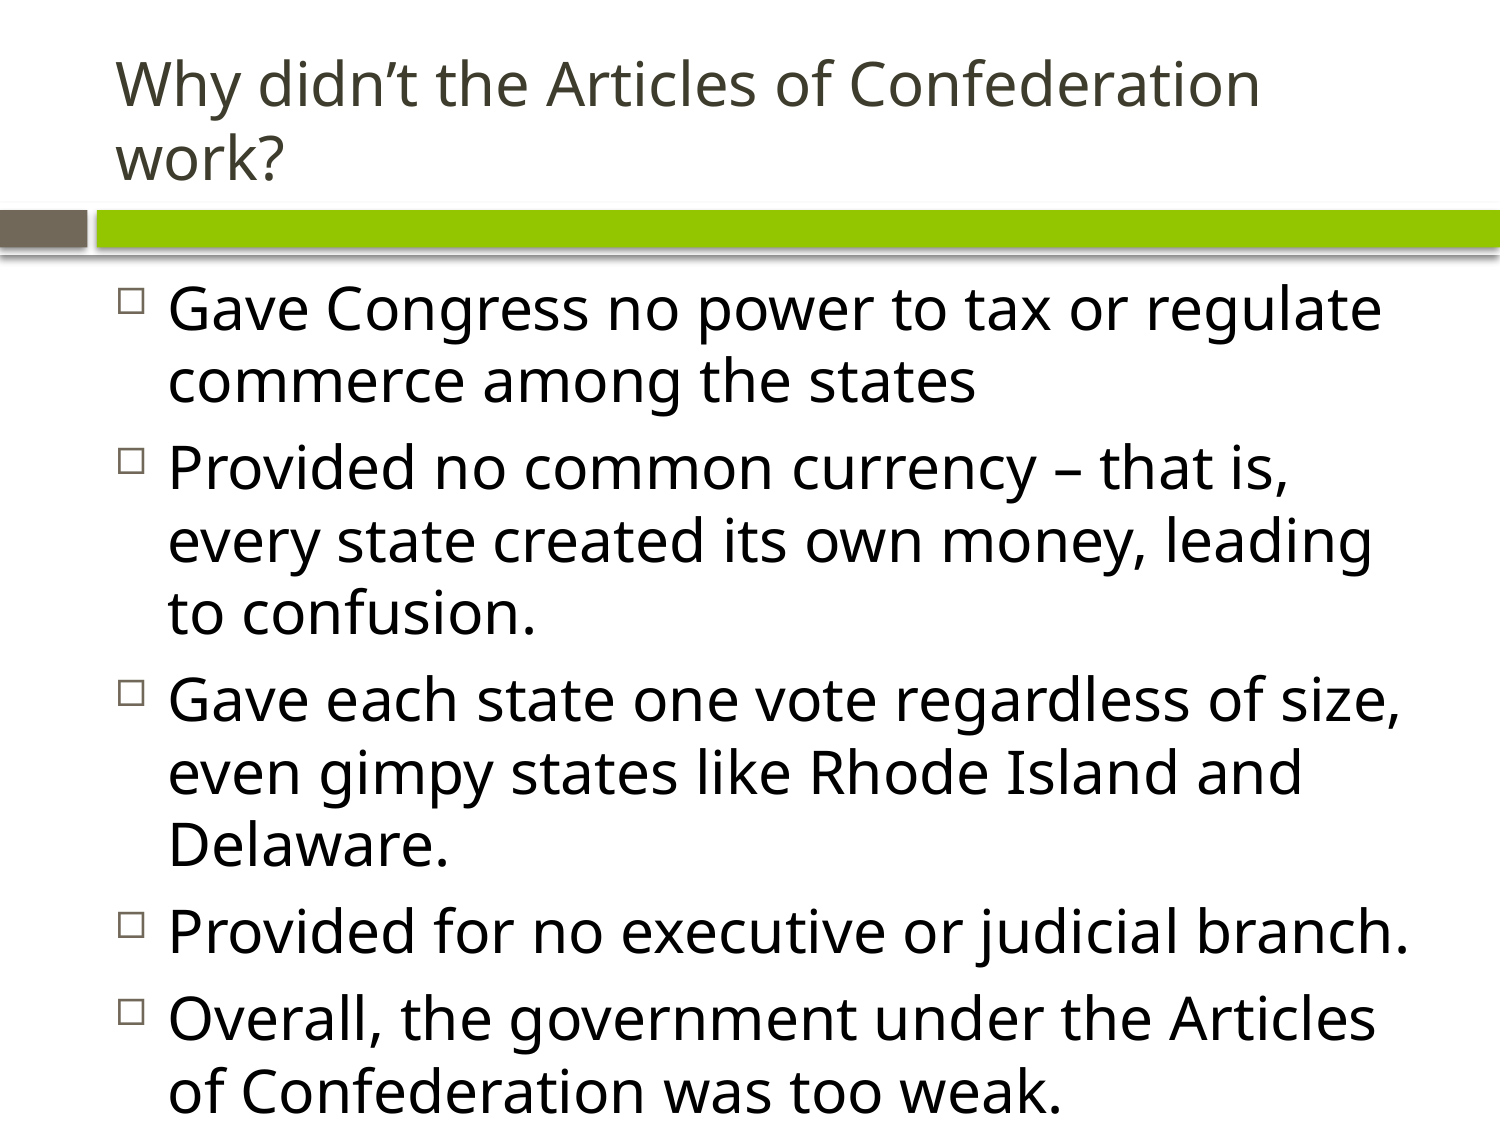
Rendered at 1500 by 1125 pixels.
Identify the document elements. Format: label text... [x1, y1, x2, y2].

title Why didn’t the Articles of Confederation work? [100, 37, 1438, 200]
list Gave Congress no power to tax or regulate commerce among the states Provided no common currency – that is, every state created its own money, leading to confusion. Gave each state one vote regardless of size, even gimpy states like Rhode Island and Delaware. Provided for no executive or judicial branch. Overall, the government under the Articles of Confederation was too weak. [100, 262, 1438, 1000]
